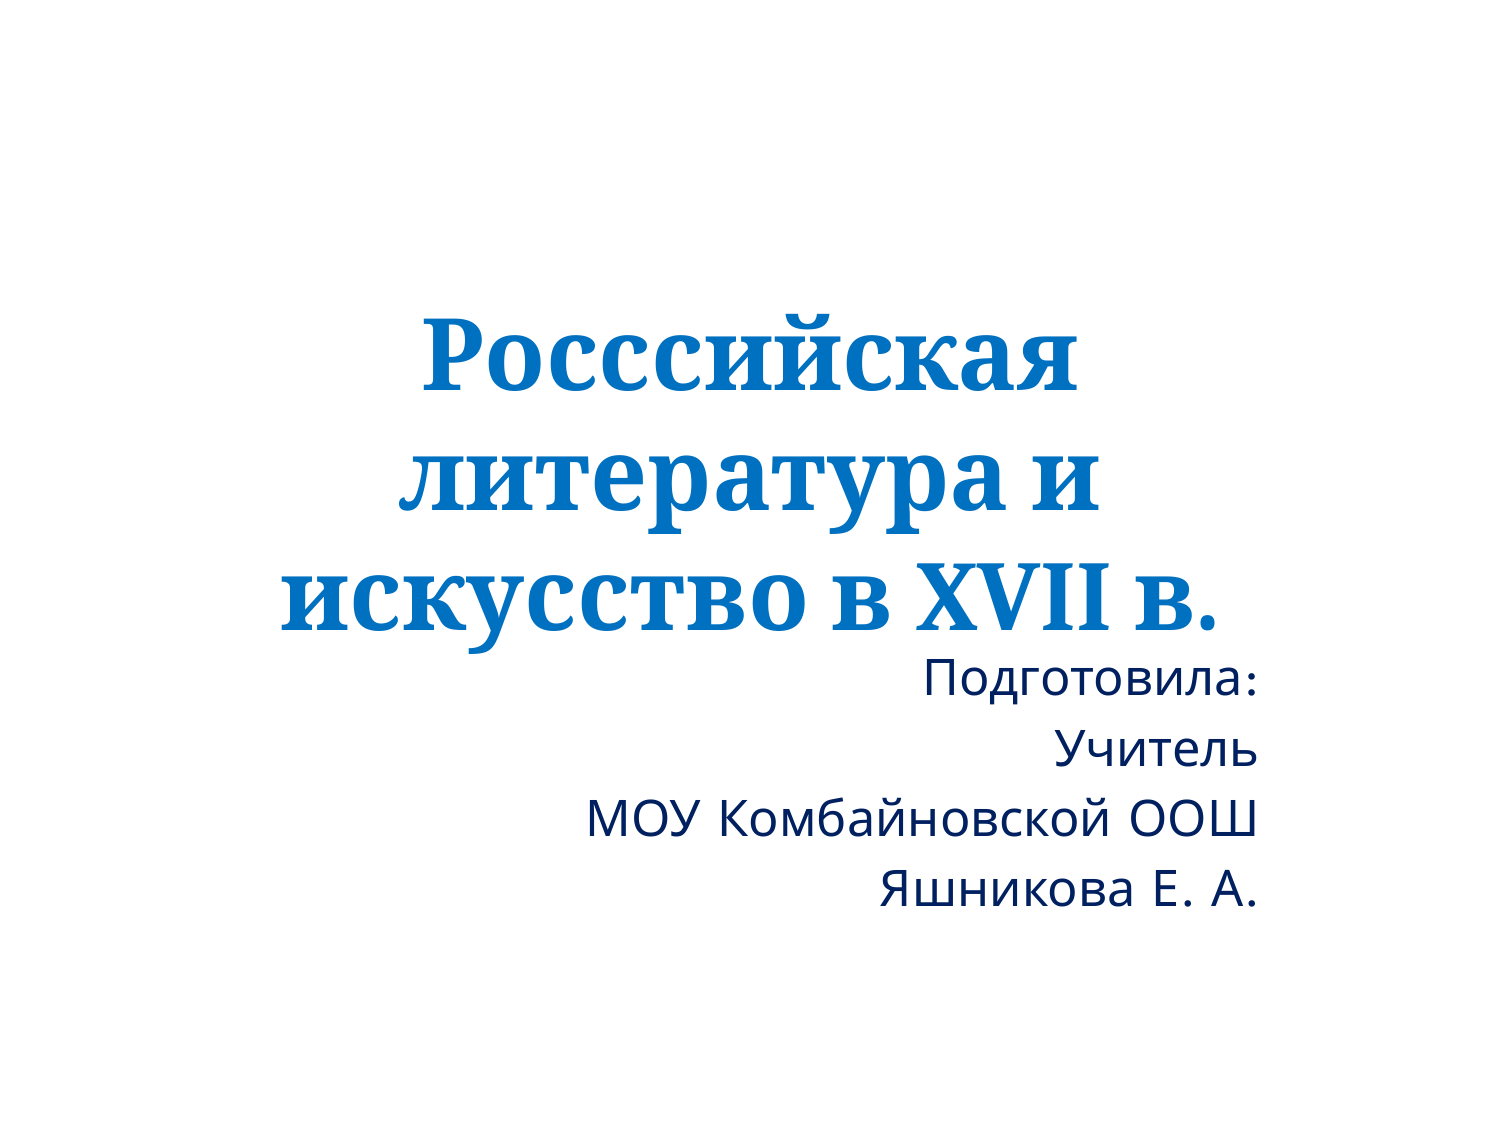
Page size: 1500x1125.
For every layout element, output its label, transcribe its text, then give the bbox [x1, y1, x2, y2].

subtitle Подготовила: Учитель МОУ Комбайновской ООШ Яшникова Е. А. [225, 637, 1275, 925]
title Росссийская литература и искусство в XVII в. [112, 349, 1388, 591]
